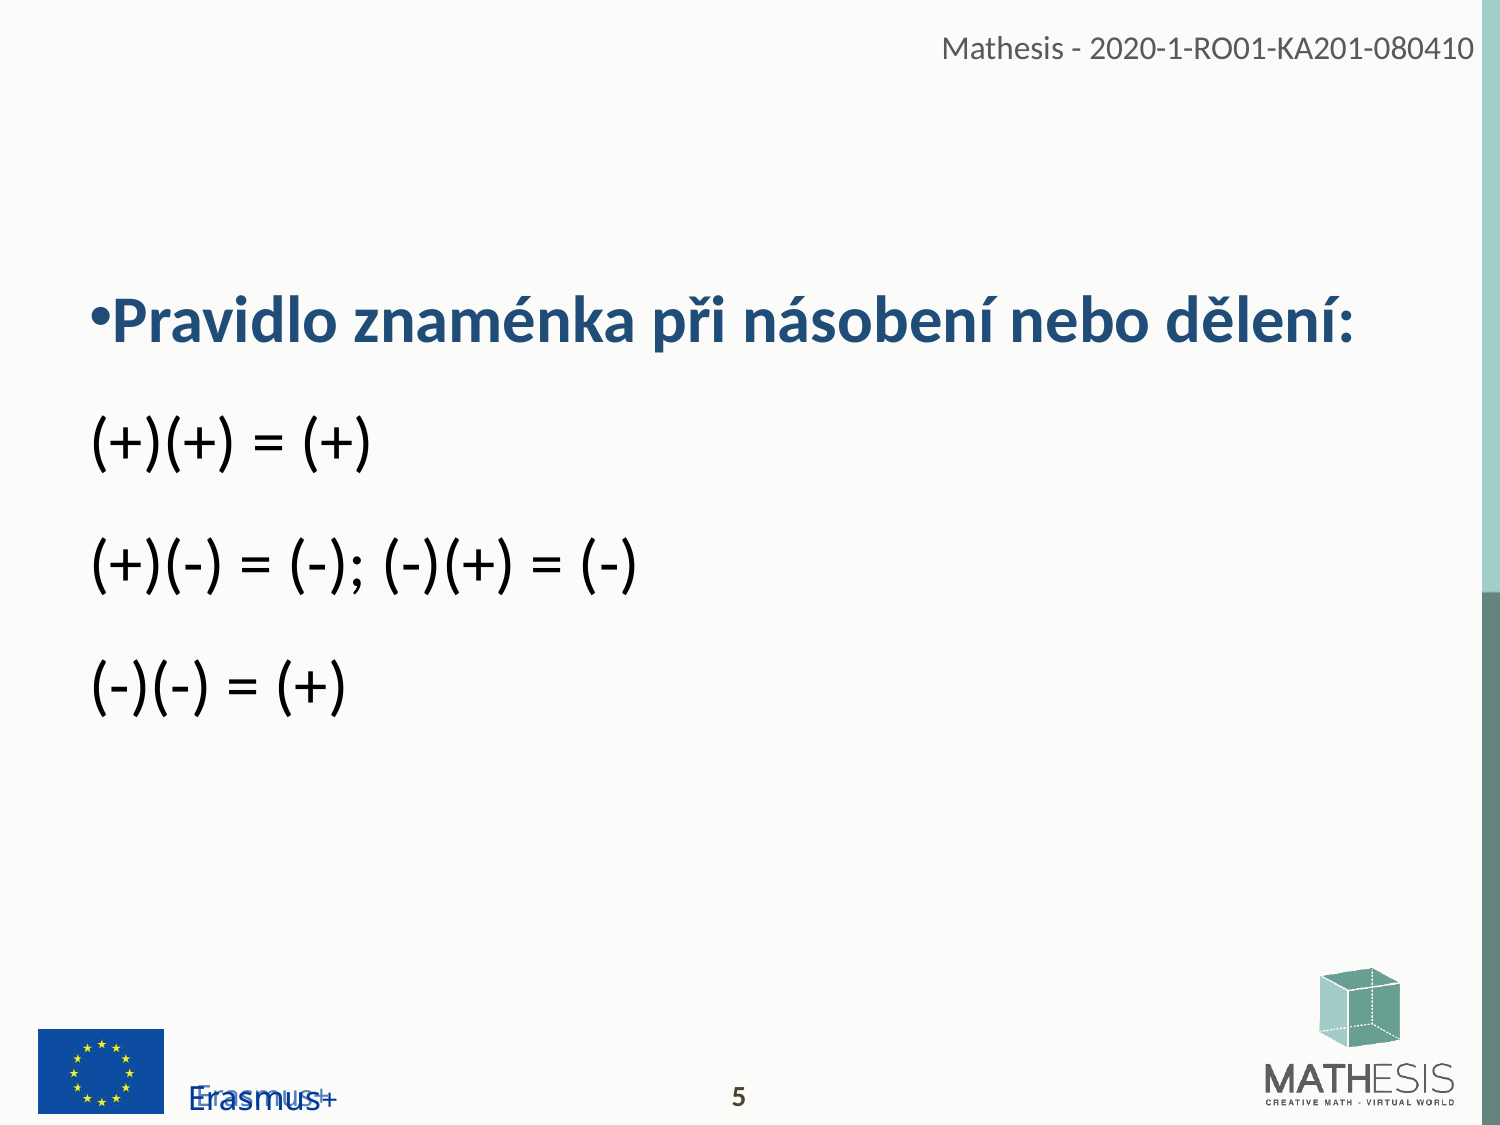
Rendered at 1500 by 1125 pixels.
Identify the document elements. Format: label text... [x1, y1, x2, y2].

list Pravidlo znaménka při násobení nebo dělení: (+)(+) = (+) (+)(-) = (-); (-)(+) = (-) (-)(-) = (+) [75, 262, 1425, 1005]
picture [38, 1029, 164, 1114]
